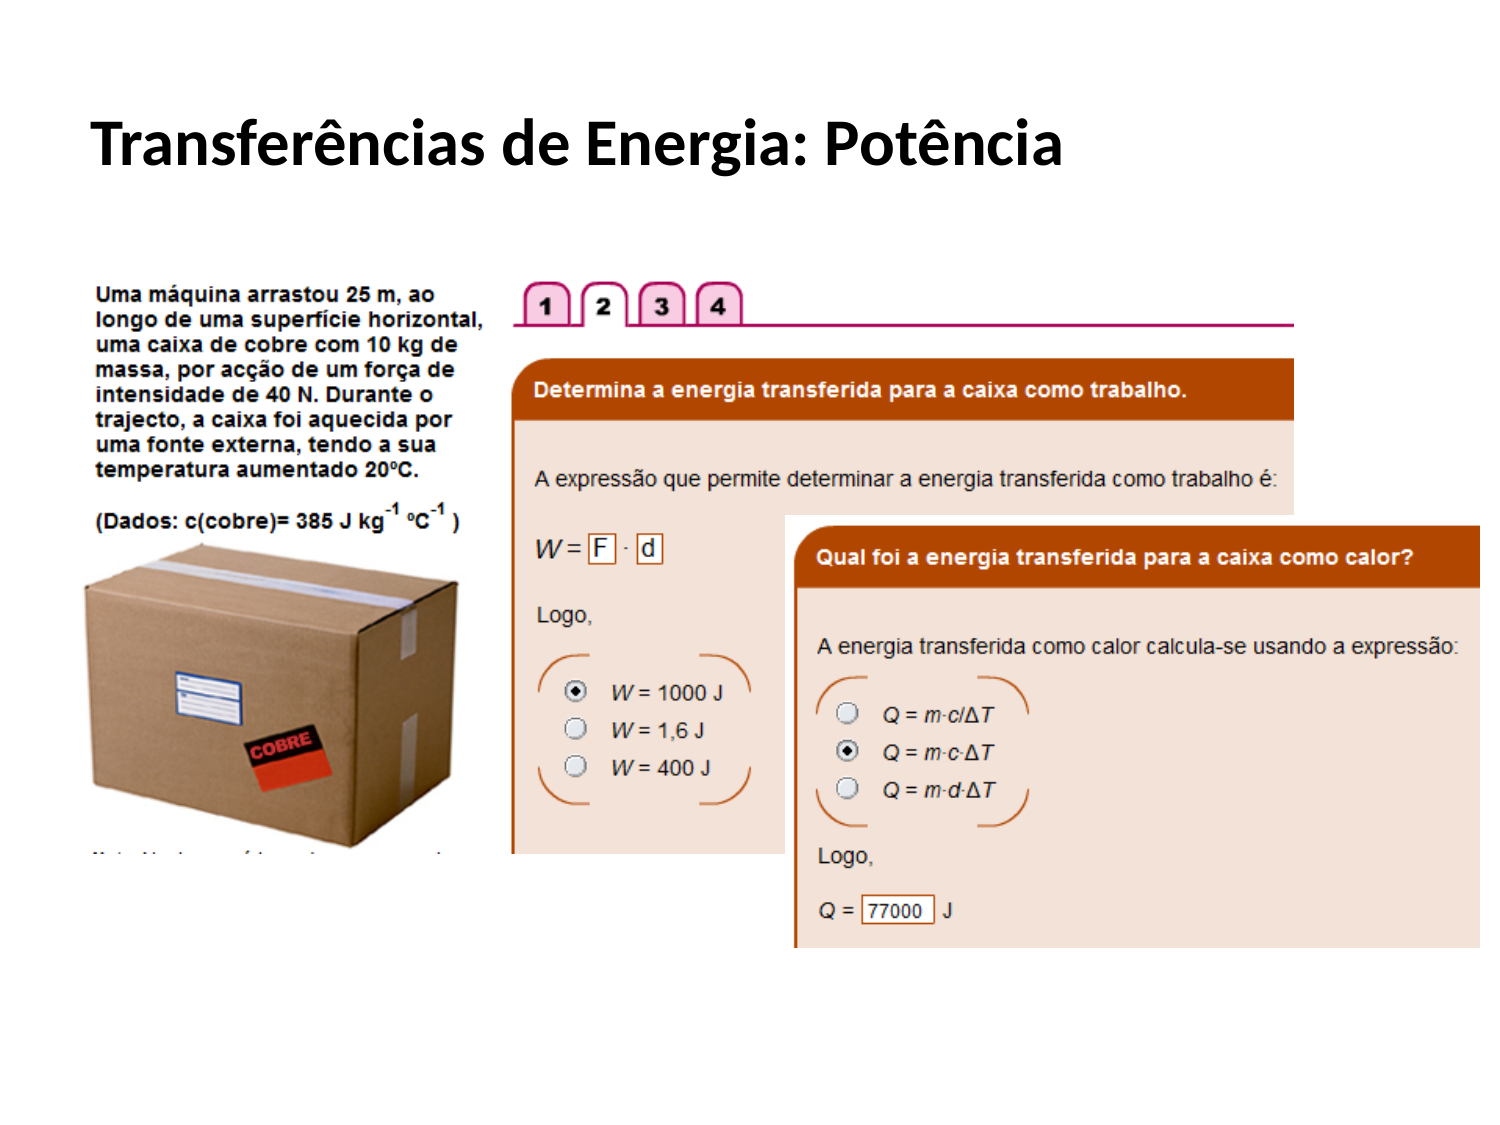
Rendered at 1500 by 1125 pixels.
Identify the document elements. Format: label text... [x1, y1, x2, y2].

picture [80, 270, 1480, 949]
title Transferências de Energia: Potência [75, 45, 1425, 233]
